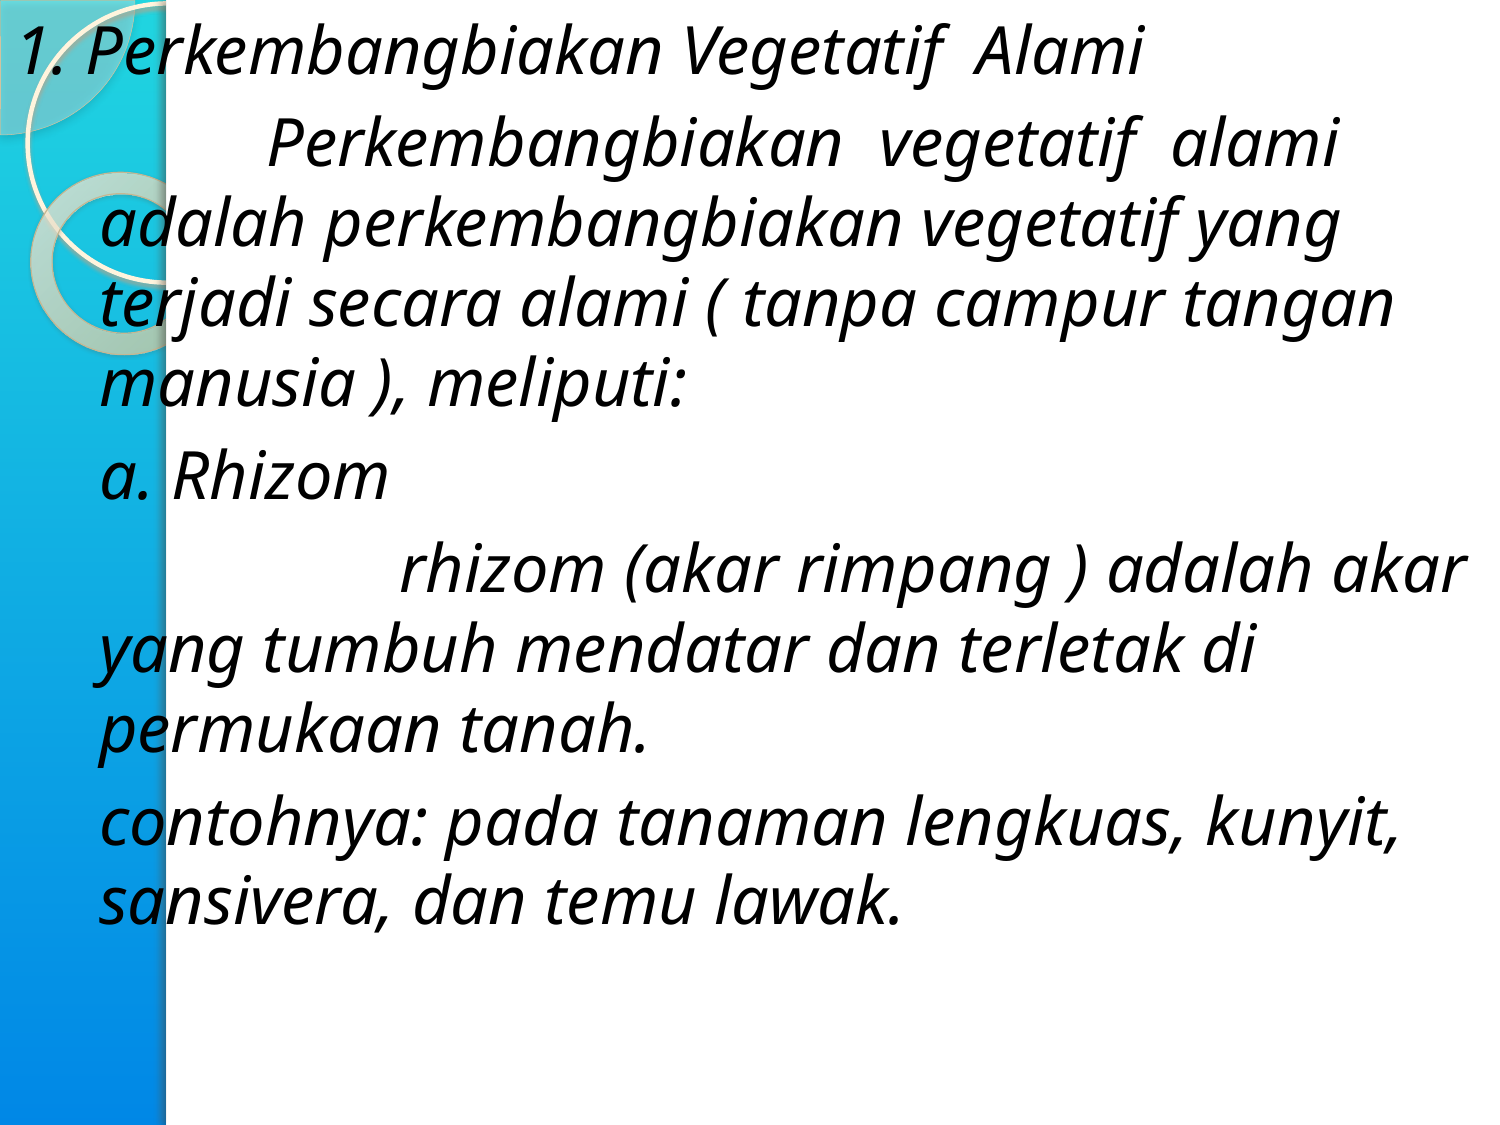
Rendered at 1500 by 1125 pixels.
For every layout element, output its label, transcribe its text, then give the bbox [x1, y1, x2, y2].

list 1. Perkembangbiakan Vegetatif Alami Perkembangbiakan vegetatif alami adalah perkembangbiakan vegetatif yang terjadi secara alami ( tanpa campur tangan manusia ), meliputi: a. Rhizom rhizom (akar rimpang ) adalah akar yang tumbuh mendatar dan terletak di permukaan tanah. contohnya: pada tanaman lengkuas, kunyit, sansivera, dan temu lawak. [0, 0, 1500, 1125]
